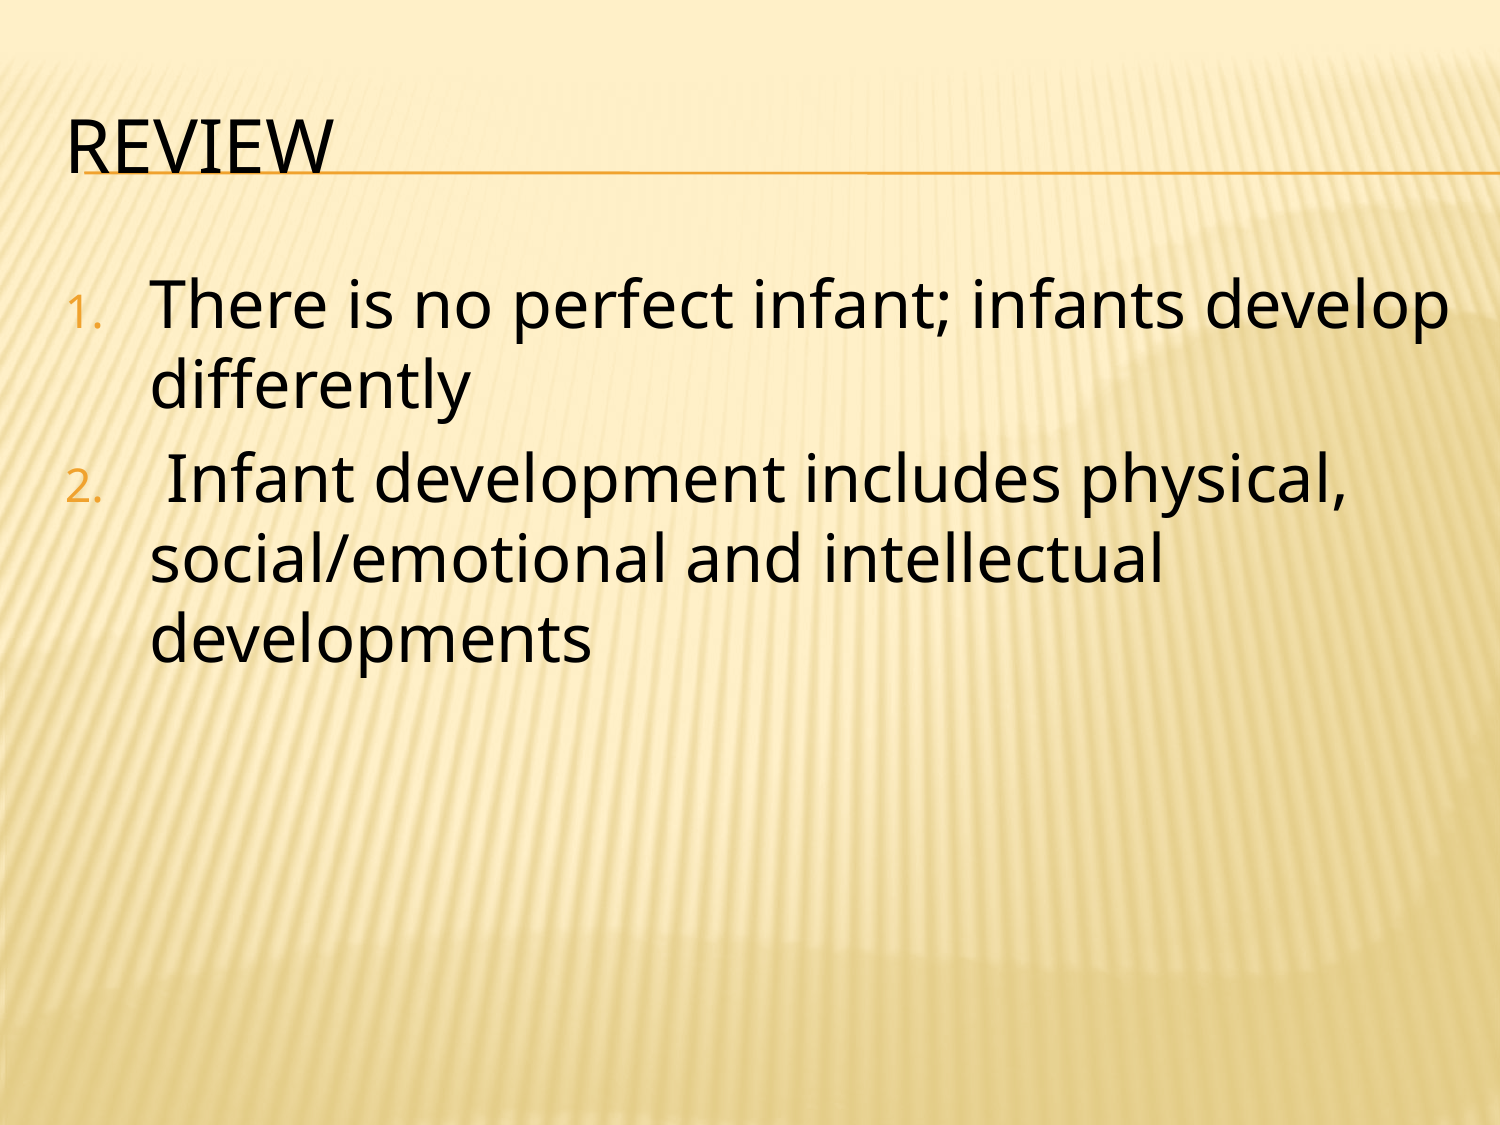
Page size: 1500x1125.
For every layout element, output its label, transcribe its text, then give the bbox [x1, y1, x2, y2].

list There is no perfect infant; infants develop differently Infant development includes physical, social/emotional and intellectual developments [50, 254, 1475, 998]
title REVIEW [50, 75, 1475, 213]
